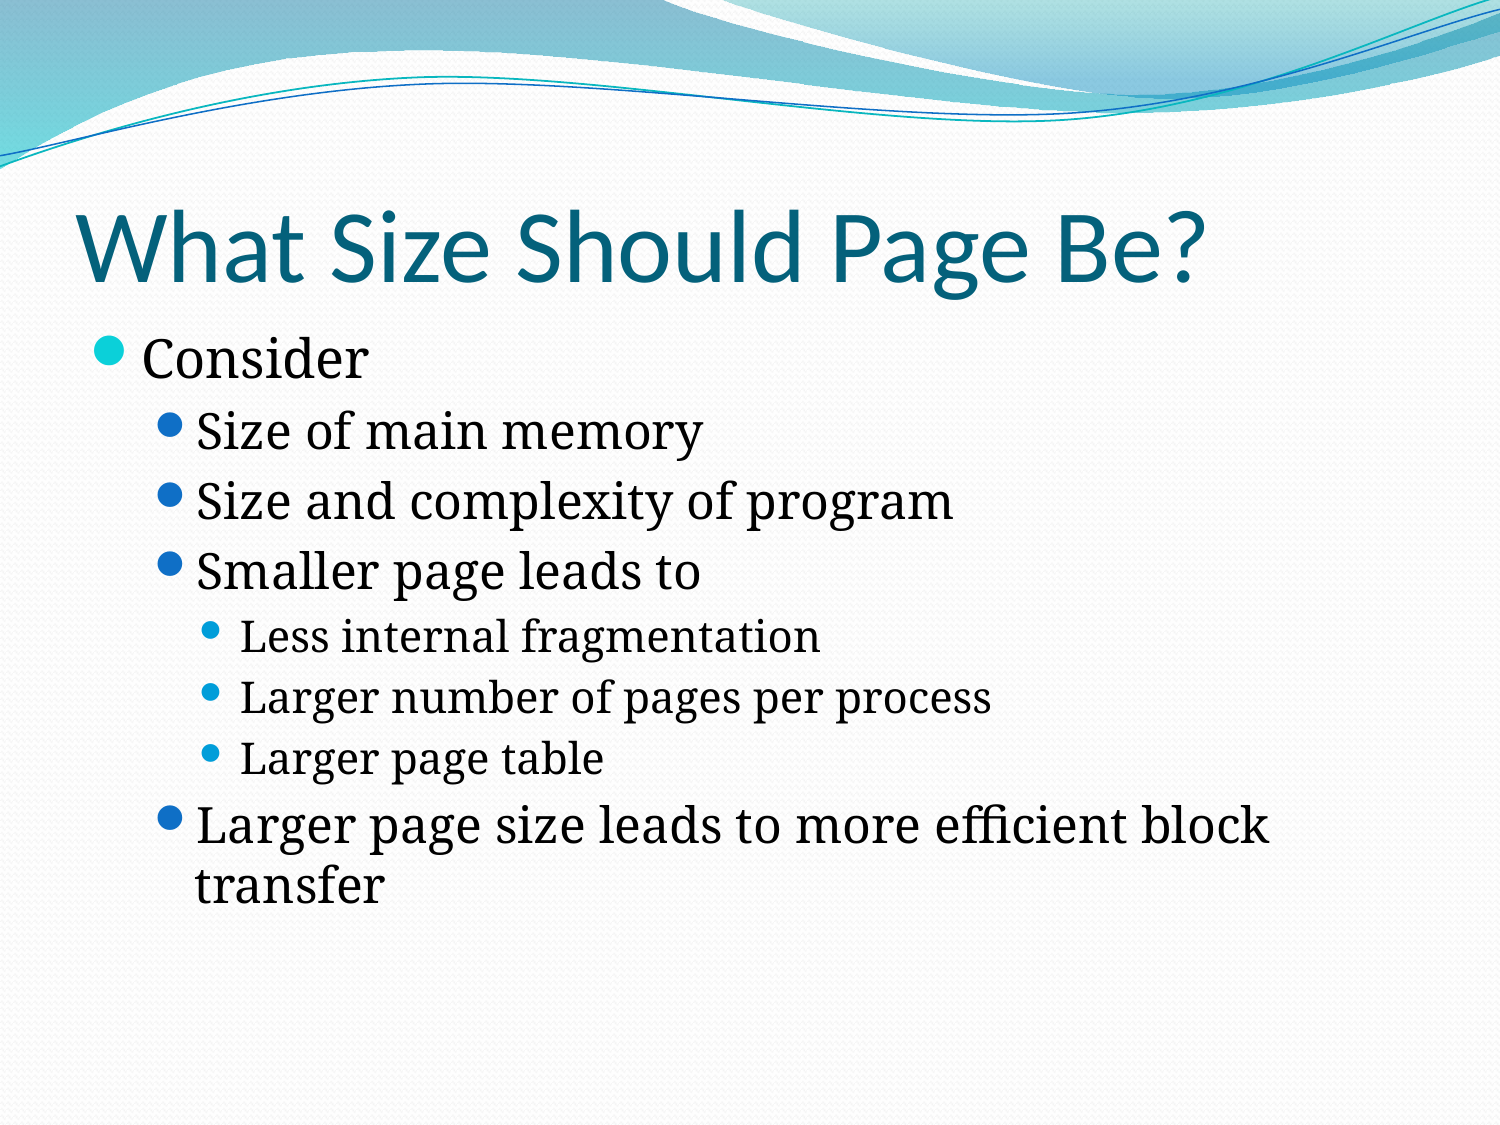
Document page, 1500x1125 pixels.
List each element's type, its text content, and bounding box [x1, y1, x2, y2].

list Consider Size of main memory Size and complexity of program Smaller page leads to Less internal fragmentation Larger number of pages per process Larger page table Larger page size leads to more efficient block transfer [75, 317, 1425, 1038]
title What Size Should Page Be? [75, 115, 1425, 303]
